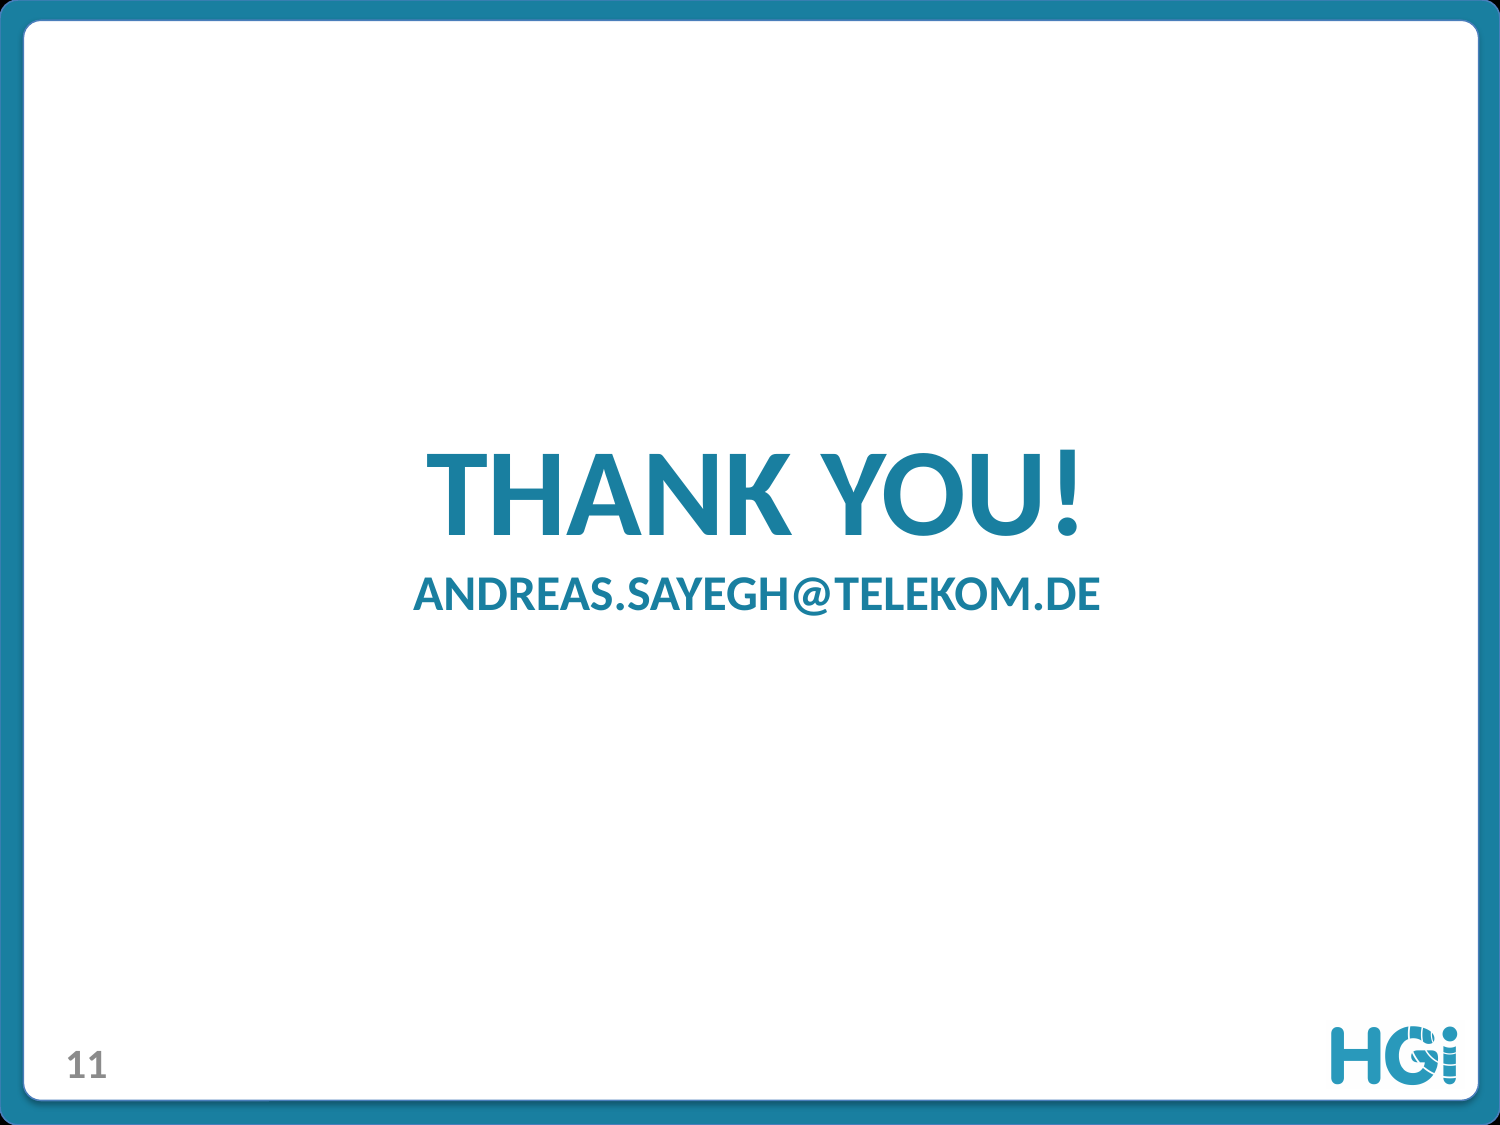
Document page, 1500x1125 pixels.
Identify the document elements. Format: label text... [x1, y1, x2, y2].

title Thank You! Andreas.sayegh@telekom.de [82, 410, 1433, 599]
picture [1326, 1020, 1465, 1089]
